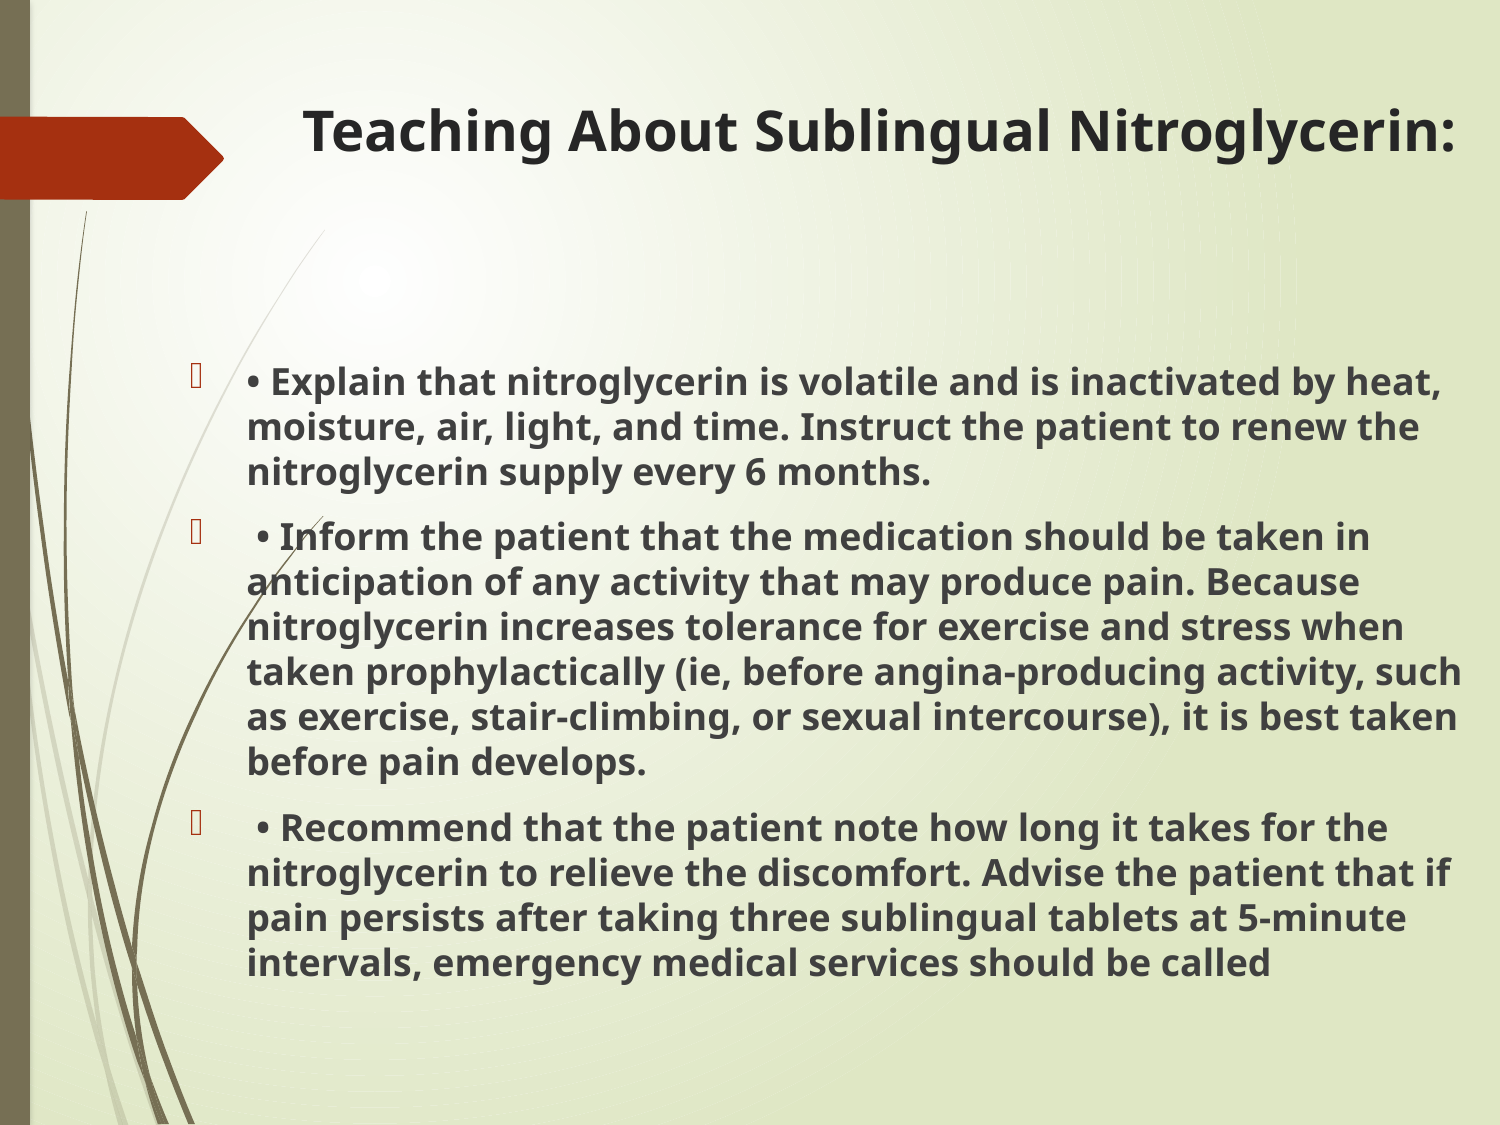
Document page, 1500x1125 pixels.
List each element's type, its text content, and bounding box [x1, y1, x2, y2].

title Teaching About Sublingual Nitroglycerin: [287, 87, 1500, 298]
list • Explain that nitroglycerin is volatile and is inactivated by heat, moisture, air, light, and time. Instruct the patient to renew the nitroglycerin supply every 6 months. • Inform the patient that the medication should be taken in anticipation of any activity that may produce pain. Because nitroglycerin increases tolerance for exercise and stress when taken prophylactically (ie, before angina-producing activity, such as exercise, stair-climbing, or sexual intercourse), it is best taken before pain develops. • Recommend that the patient note how long it takes for the nitroglycerin to relieve the discomfort. Advise the patient that if pain persists after taking three sublingual tablets at 5-minute intervals, emergency medical services should be called [174, 350, 1500, 1125]
